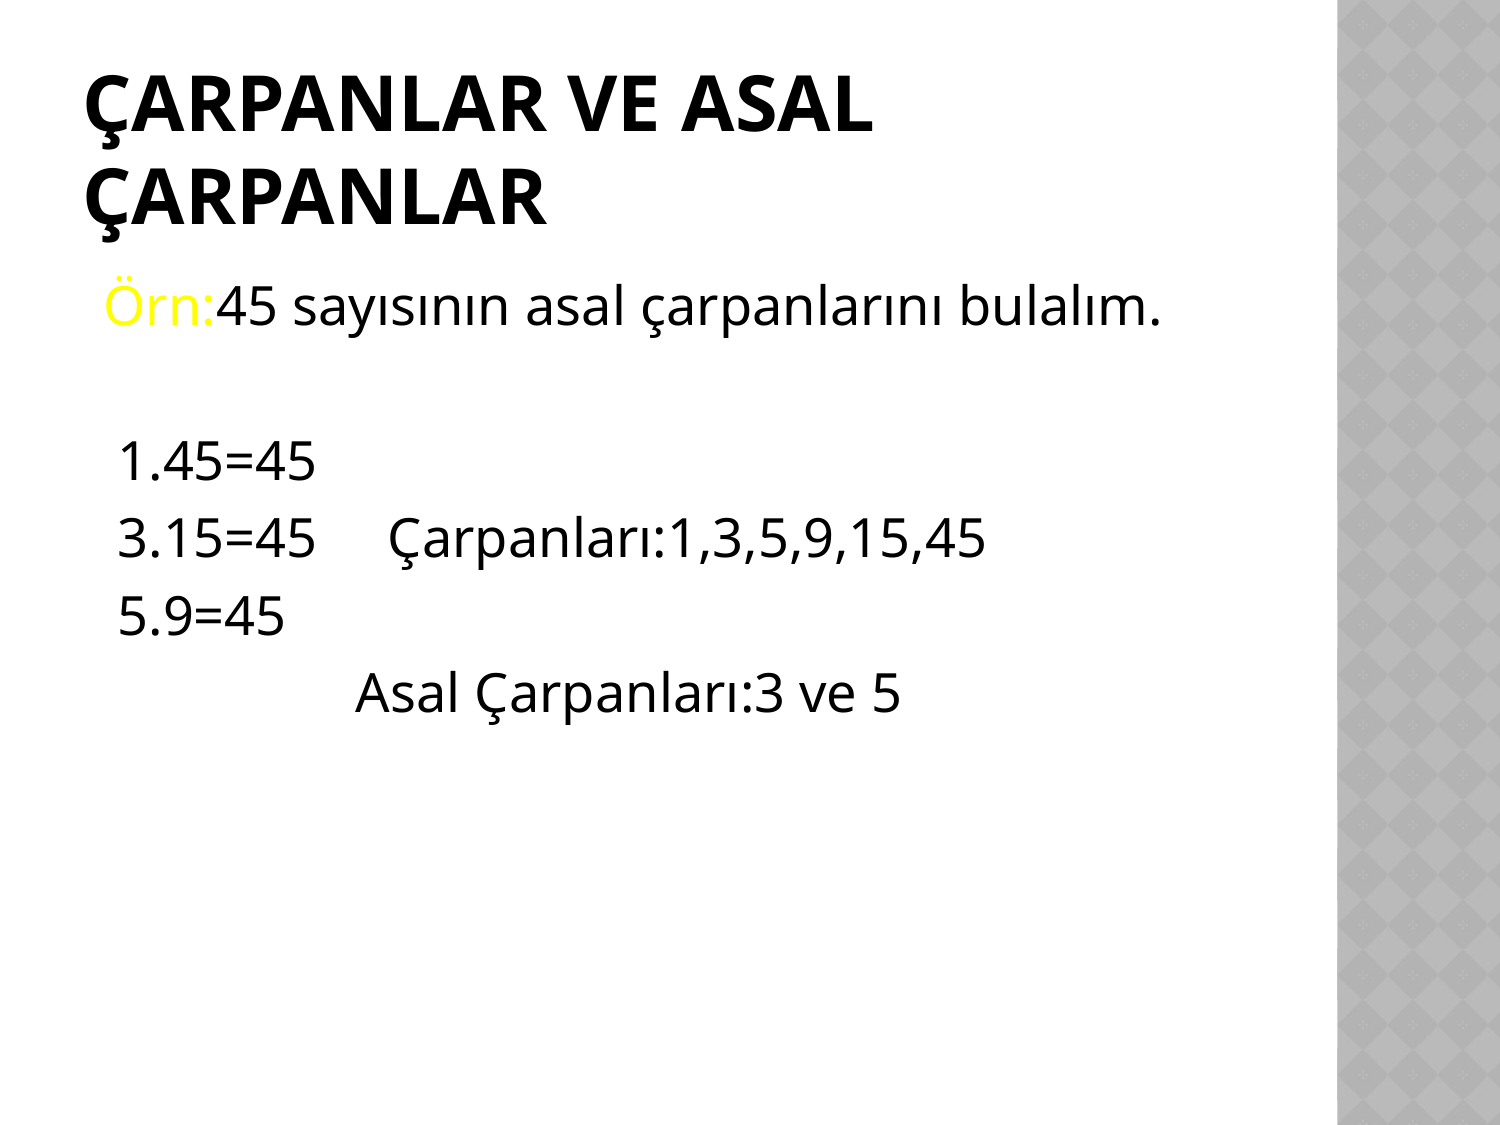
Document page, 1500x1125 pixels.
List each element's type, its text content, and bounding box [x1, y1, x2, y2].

list Örn:45 sayısının asal çarpanlarını bulalım. 1.45=45 3.15=45 Çarpanları:1,3,5,9,15,45 5.9=45 Asal Çarpanları:3 ve 5 [75, 264, 1263, 1059]
title Çarpanlar ve asal çarpanlar [75, 52, 1263, 240]
